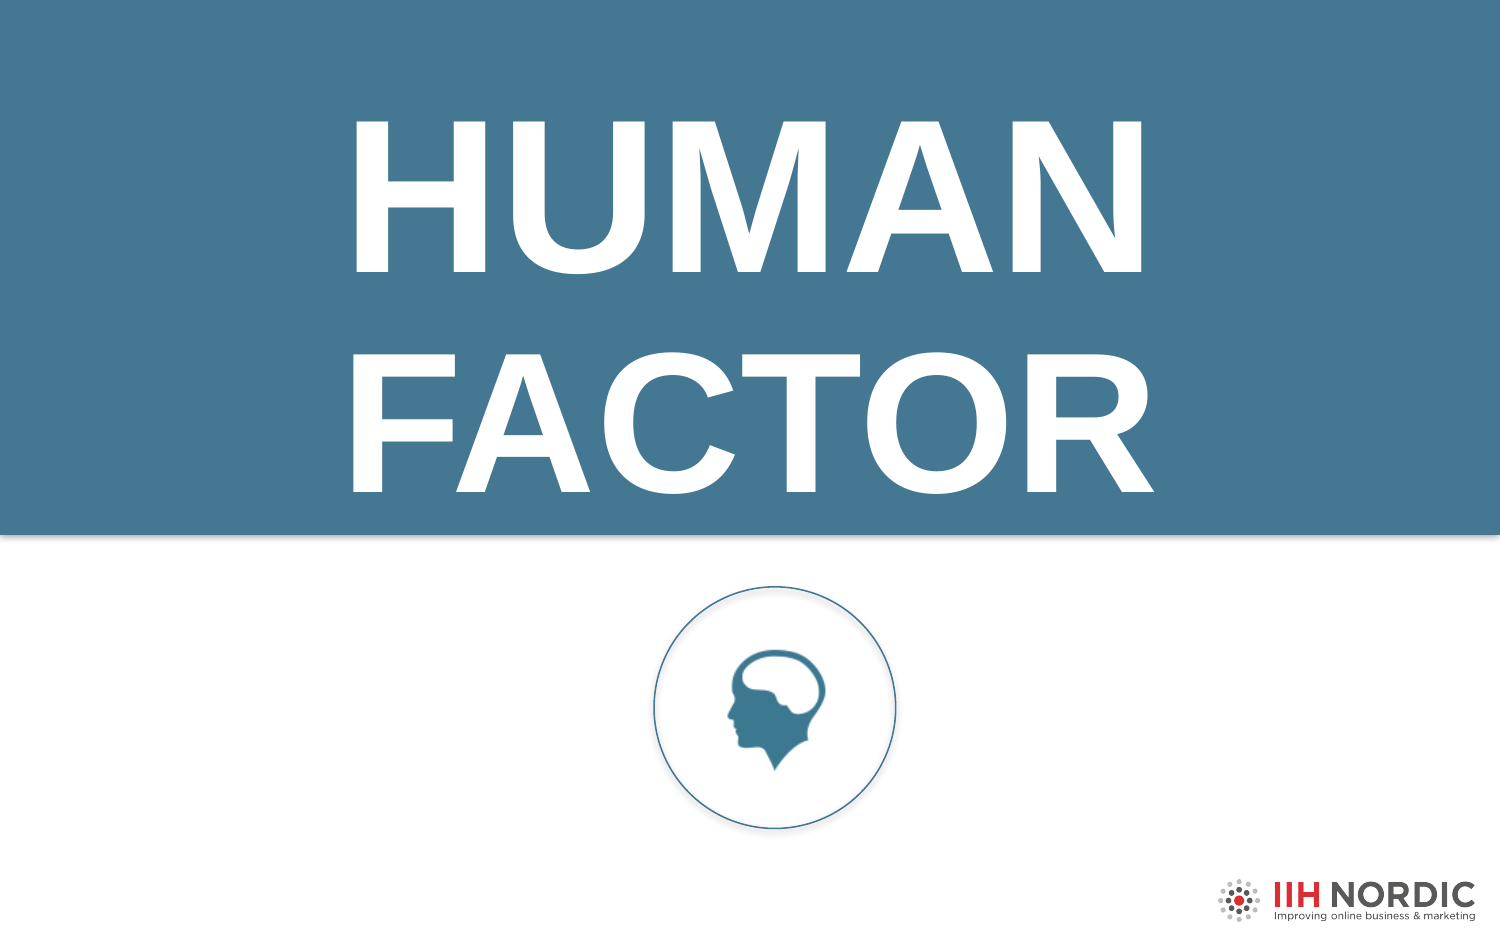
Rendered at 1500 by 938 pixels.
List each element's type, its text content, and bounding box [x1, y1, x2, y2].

picture [1217, 879, 1476, 922]
text_box [0, 0, 1500, 209]
text_box [0, 411, 1500, 536]
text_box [653, 586, 896, 829]
title HUMAN FACTOR [0, 209, 1500, 411]
